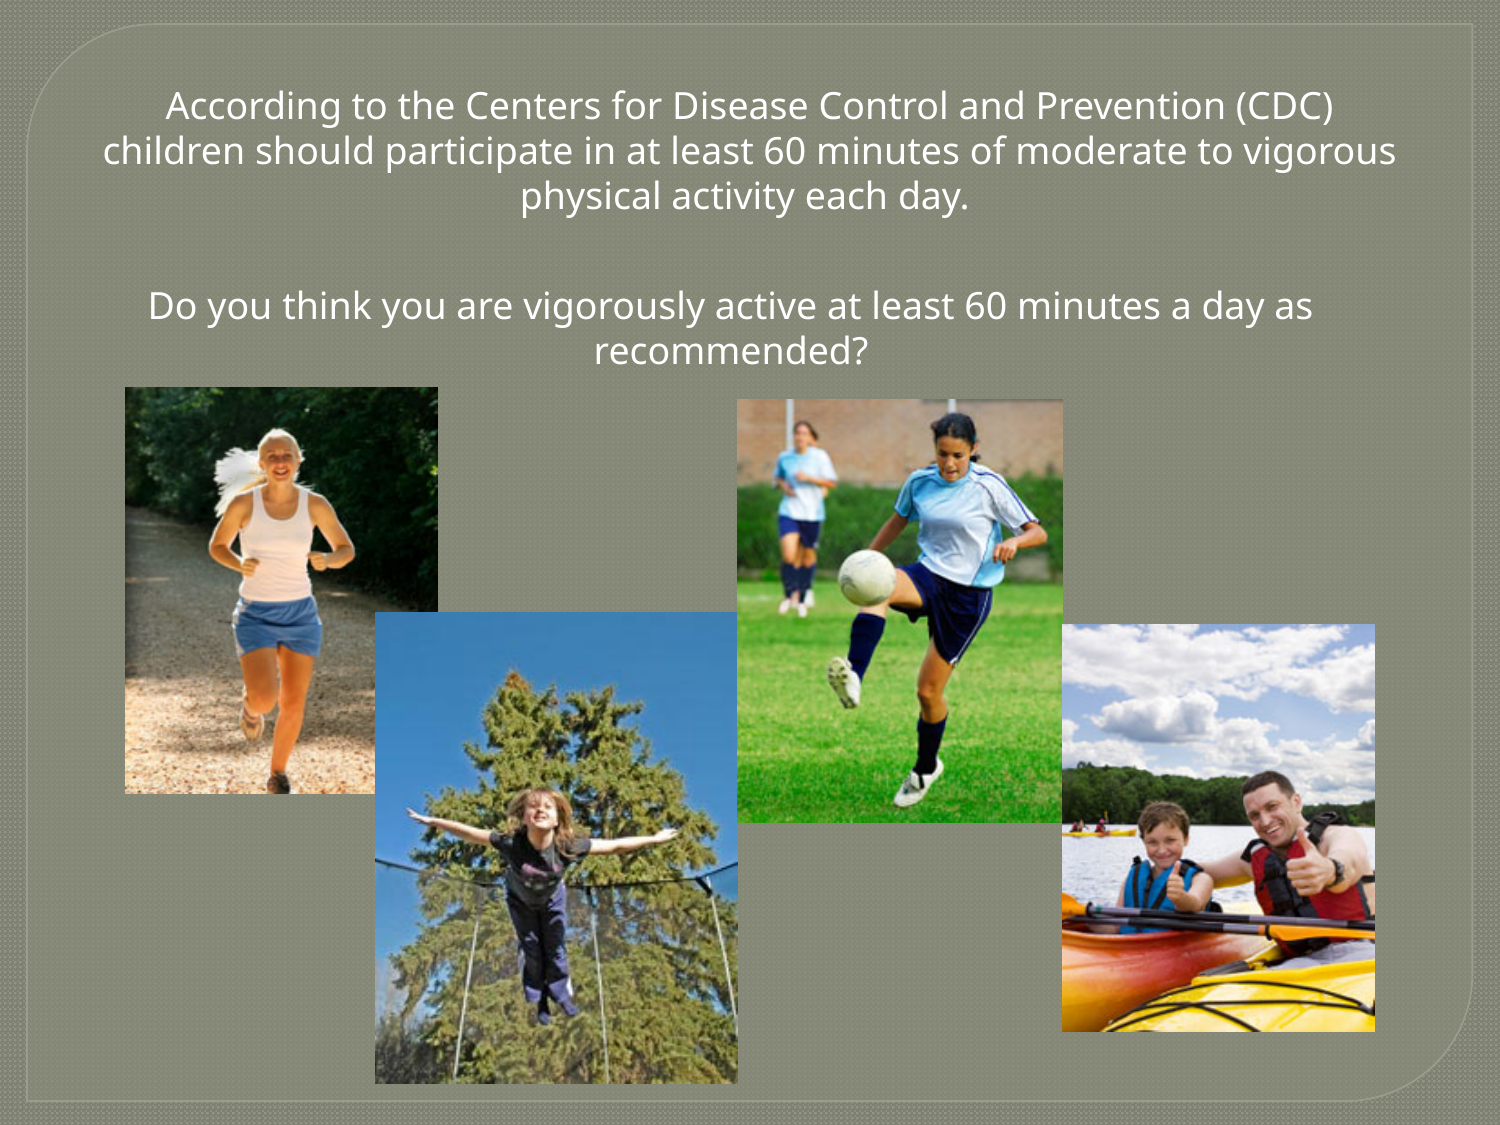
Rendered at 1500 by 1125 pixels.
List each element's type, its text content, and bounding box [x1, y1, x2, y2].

picture [124, 387, 1376, 1084]
text_box Do you think you are vigorously active at least 60 minutes a day as recommended? [62, 274, 1400, 380]
text_box According to the Centers for Disease Control and Prevention (CDC) children should participate in at least 60 minutes of moderate to vigorous physical activity each day. [87, 74, 1413, 225]
